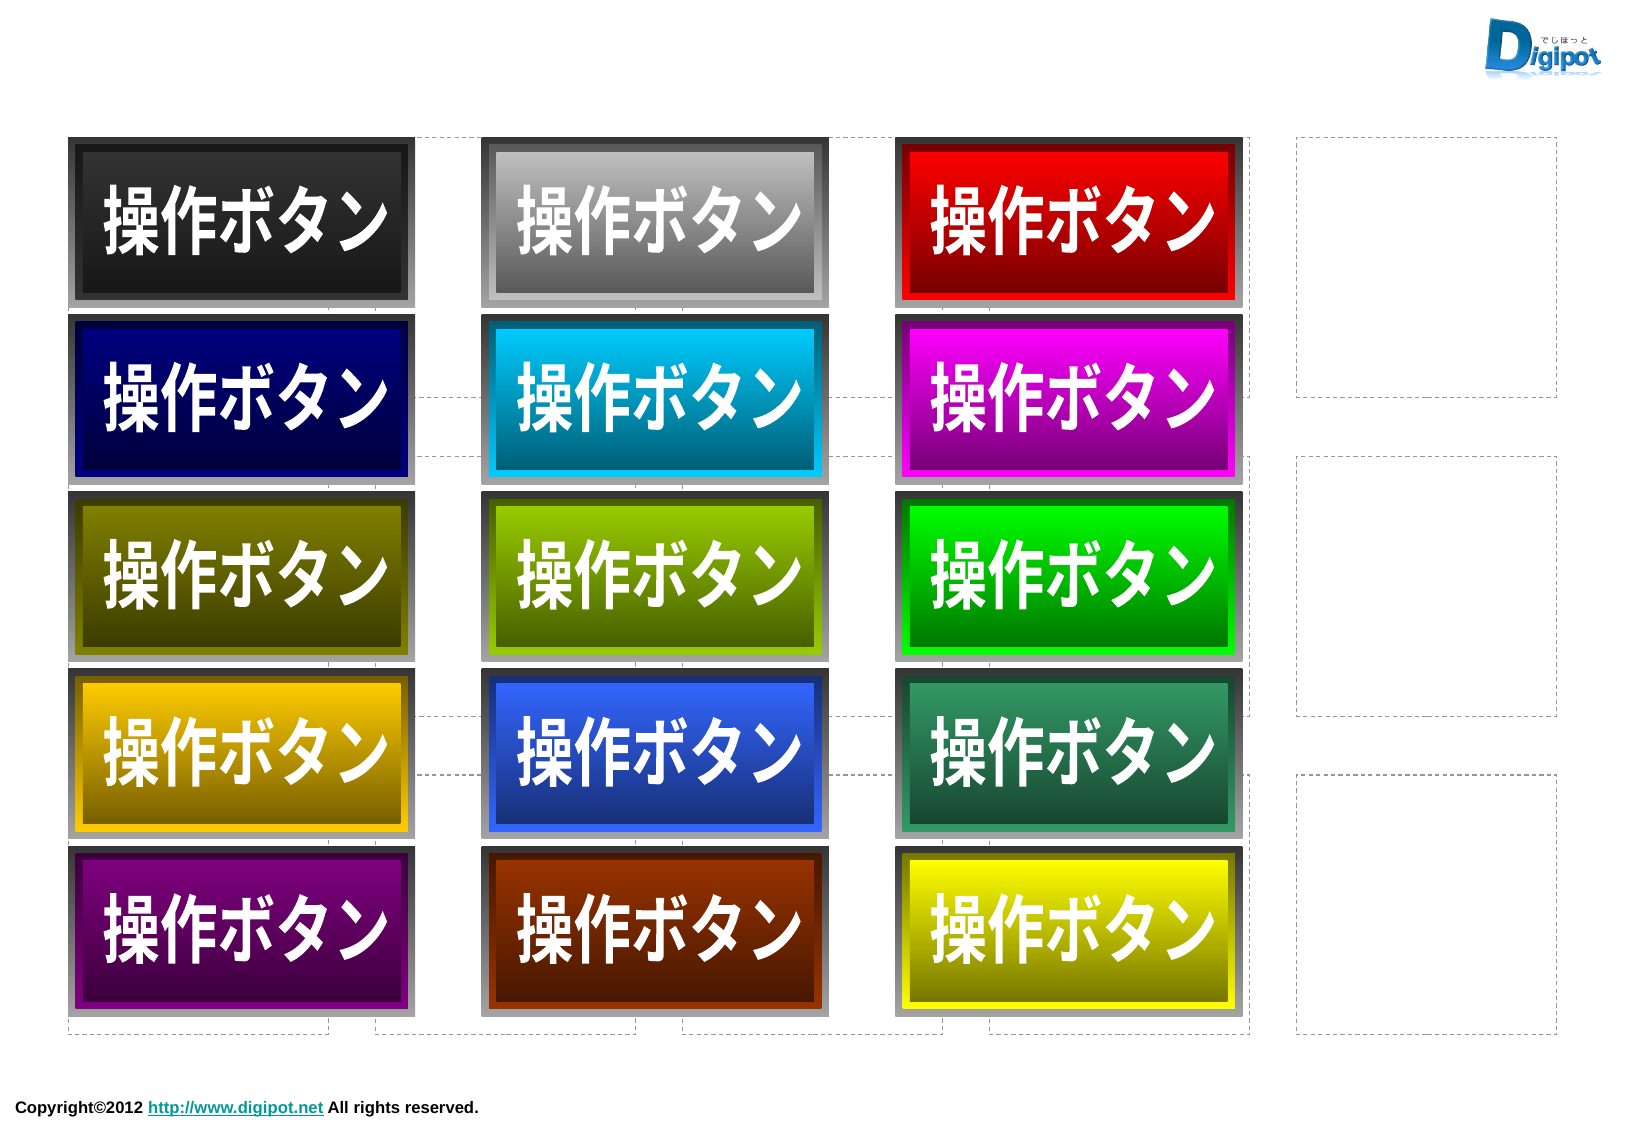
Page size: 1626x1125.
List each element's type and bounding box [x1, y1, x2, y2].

text_box [895, 668, 1243, 839]
text_box [68, 491, 416, 662]
text_box [895, 845, 1243, 1017]
text_box [489, 853, 822, 1009]
text_box [68, 668, 416, 839]
text_box [902, 853, 1235, 1009]
text_box [481, 137, 829, 308]
text_box [75, 499, 408, 655]
text_box [902, 499, 1235, 655]
text_box [895, 137, 1243, 308]
text_box [902, 321, 1235, 477]
text_box [489, 144, 822, 300]
text_box [481, 845, 829, 1017]
text_box [75, 144, 408, 300]
text_box [481, 314, 829, 485]
text_box [75, 676, 408, 832]
text_box [68, 137, 416, 308]
text_box [489, 321, 822, 477]
picture [1485, 18, 1602, 82]
text_box [481, 491, 829, 662]
text_box [489, 499, 822, 655]
text_box [481, 668, 829, 839]
text_box [489, 676, 822, 832]
text_box [75, 853, 408, 1009]
text_box [902, 676, 1235, 832]
text_box [895, 314, 1243, 485]
text_box [68, 845, 416, 1017]
text_box [895, 491, 1243, 662]
text_box [68, 314, 416, 485]
text_box [75, 321, 408, 477]
text_box [902, 144, 1235, 300]
